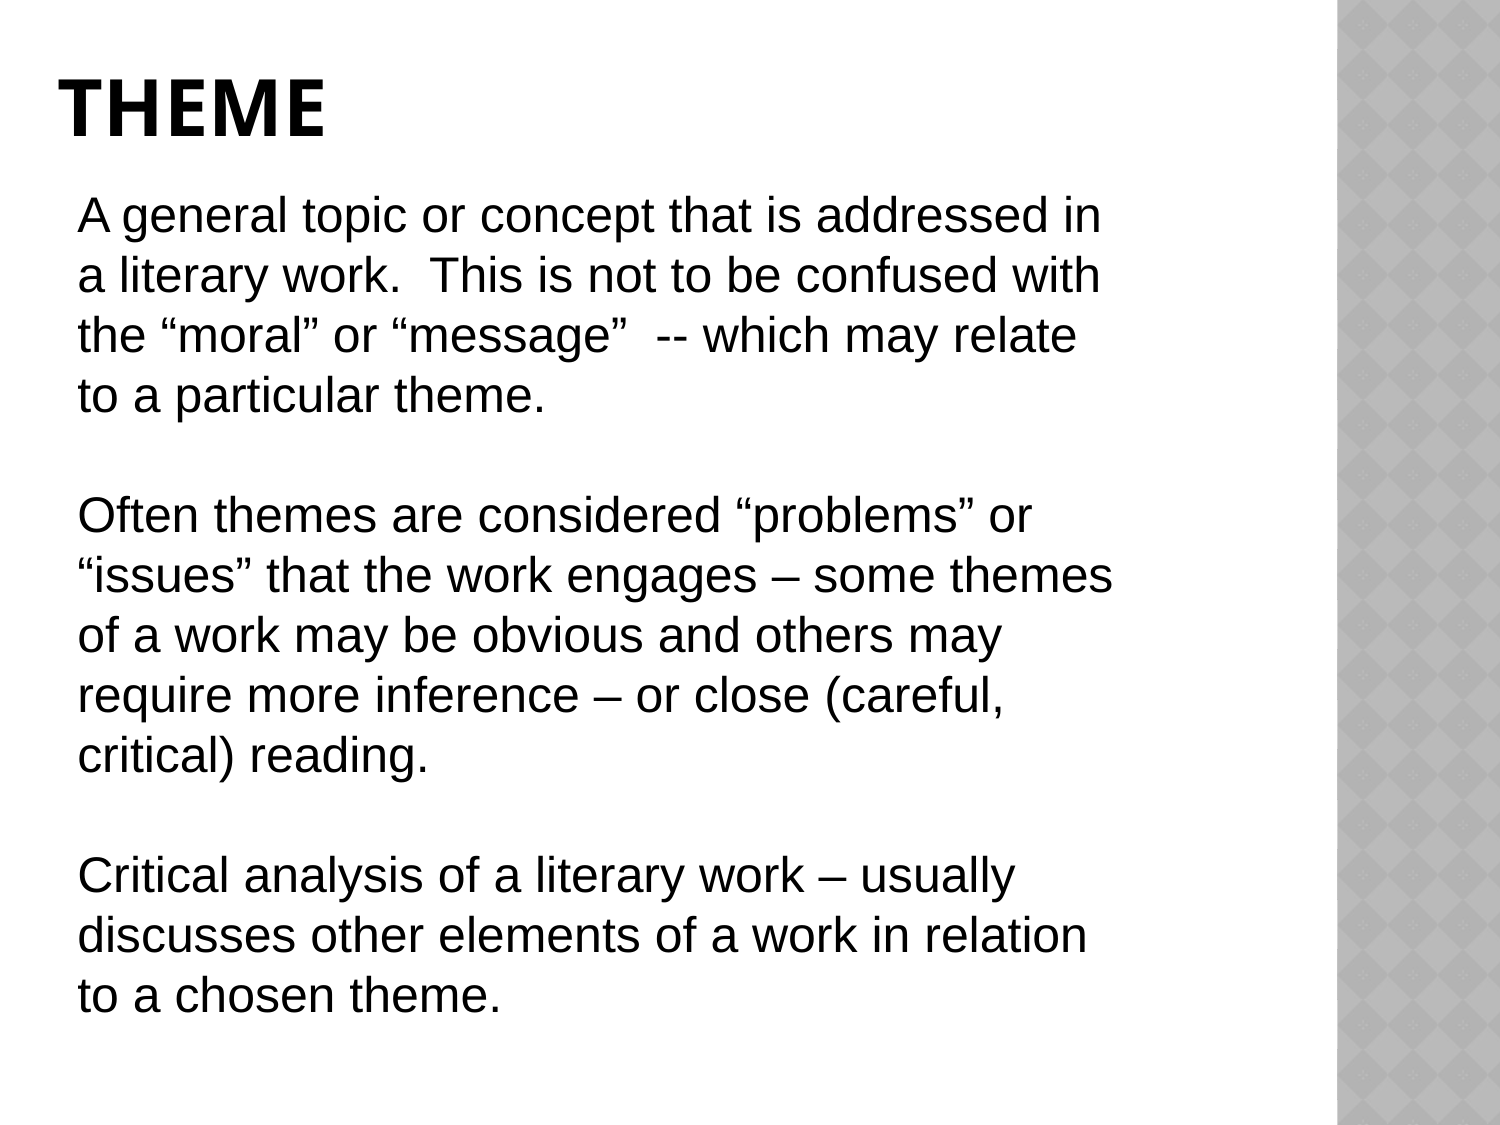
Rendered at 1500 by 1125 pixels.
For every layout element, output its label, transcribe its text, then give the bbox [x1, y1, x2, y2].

title Theme [50, 24, 1238, 153]
text_box A general topic or concept that is addressed in a literary work. This is not to be confused with the “moral” or “message” -- which may relate to a particular theme. Often themes are considered “problems” or “issues” that the work engages – some themes of a work may be obvious and others may require more inference – or close (careful, critical) reading. Critical analysis of a literary work – usually discusses other elements of a work in relation to a chosen theme. [62, 174, 1138, 1030]
